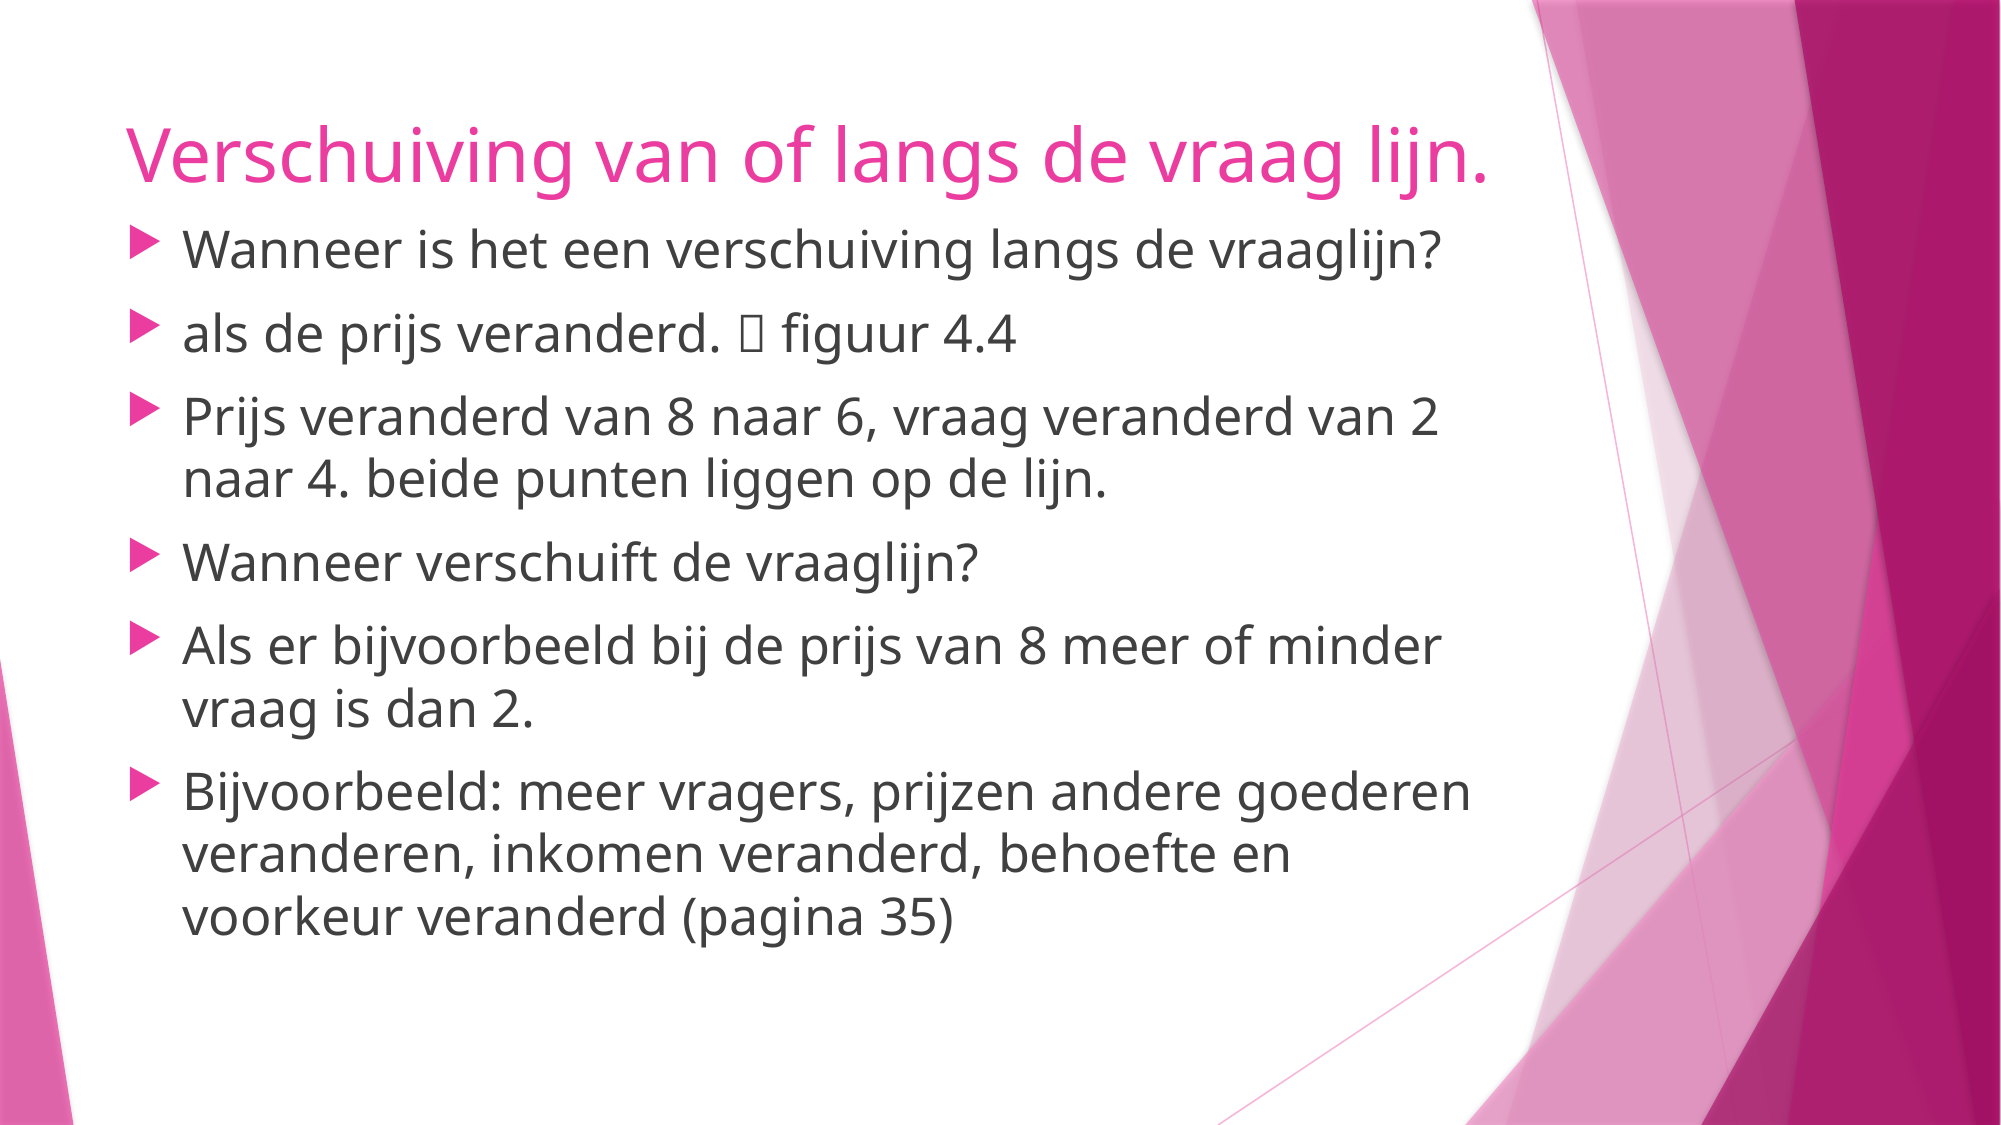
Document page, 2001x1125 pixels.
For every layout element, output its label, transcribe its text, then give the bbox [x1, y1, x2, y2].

title Verschuiving van of langs de vraag lijn. [111, 99, 1522, 209]
list Wanneer is het een verschuiving langs de vraaglijn? als de prijs veranderd.  figuur 4.4 Prijs veranderd van 8 naar 6, vraag veranderd van 2 naar 4. beide punten liggen op de lijn. Wanneer verschuift de vraaglijn? Als er bijvoorbeeld bij de prijs van 8 meer of minder vraag is dan 2. Bijvoorbeeld: meer vragers, prijzen andere goederen veranderen, inkomen veranderd, behoefte en voorkeur veranderd (pagina 35) [111, 209, 1522, 992]
